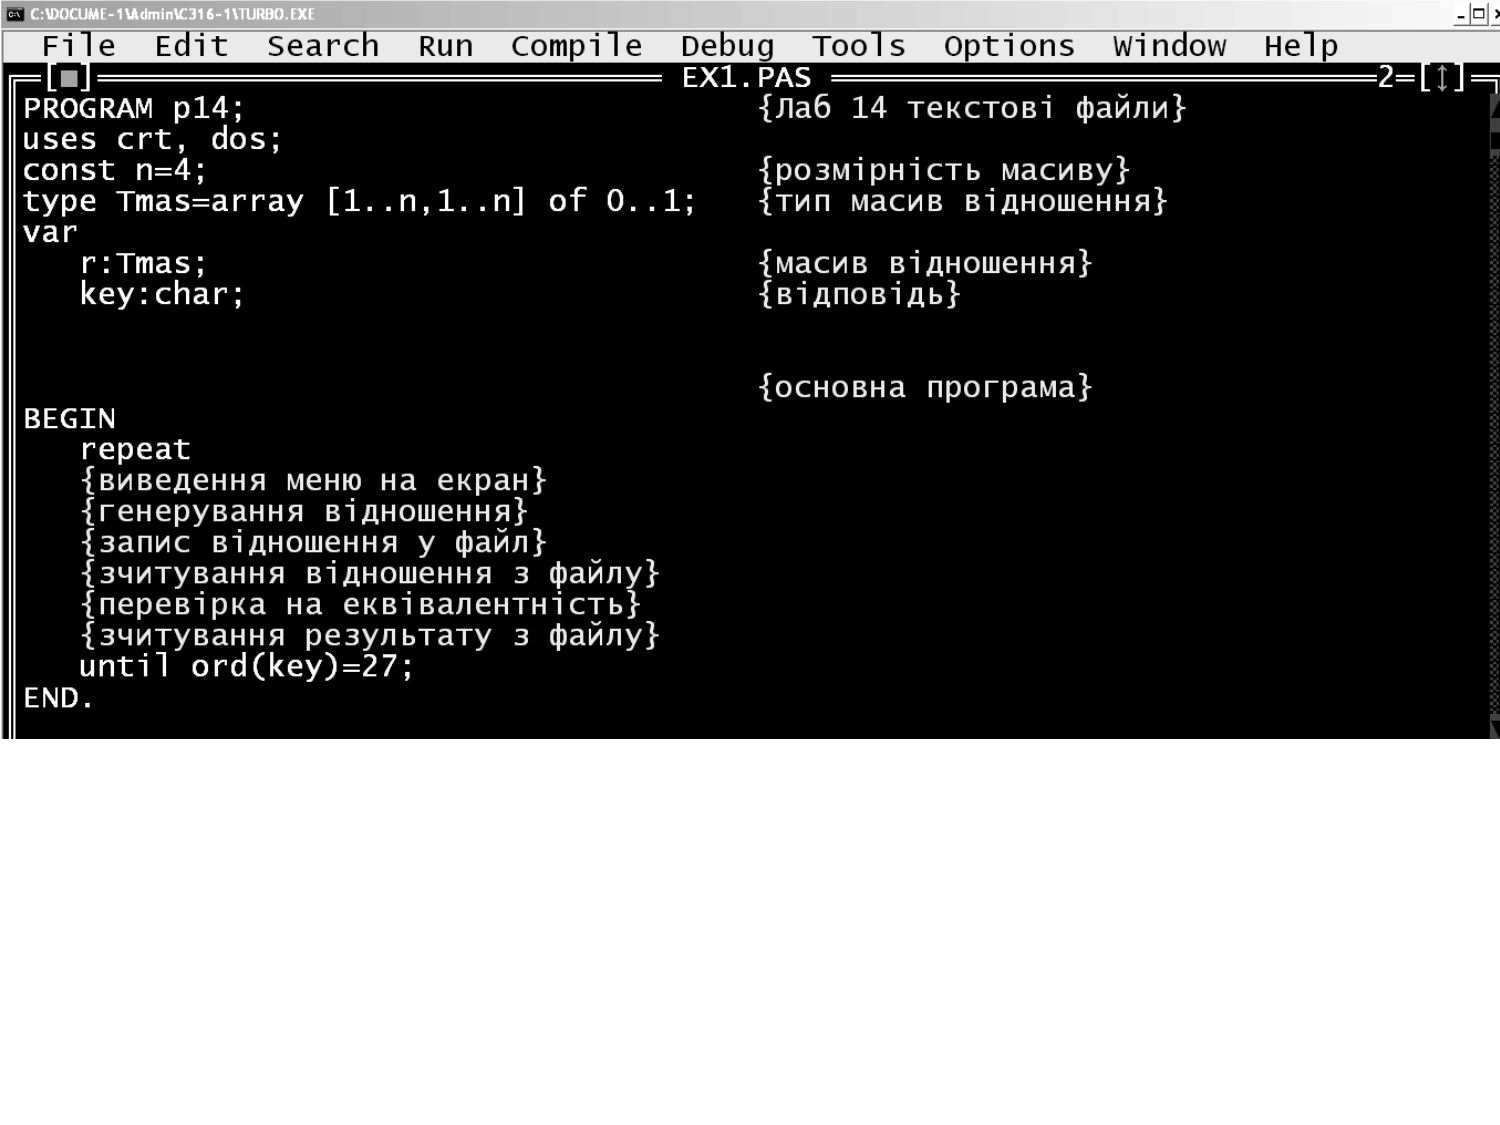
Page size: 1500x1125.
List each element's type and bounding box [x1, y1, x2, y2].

picture [0, 0, 1500, 739]
